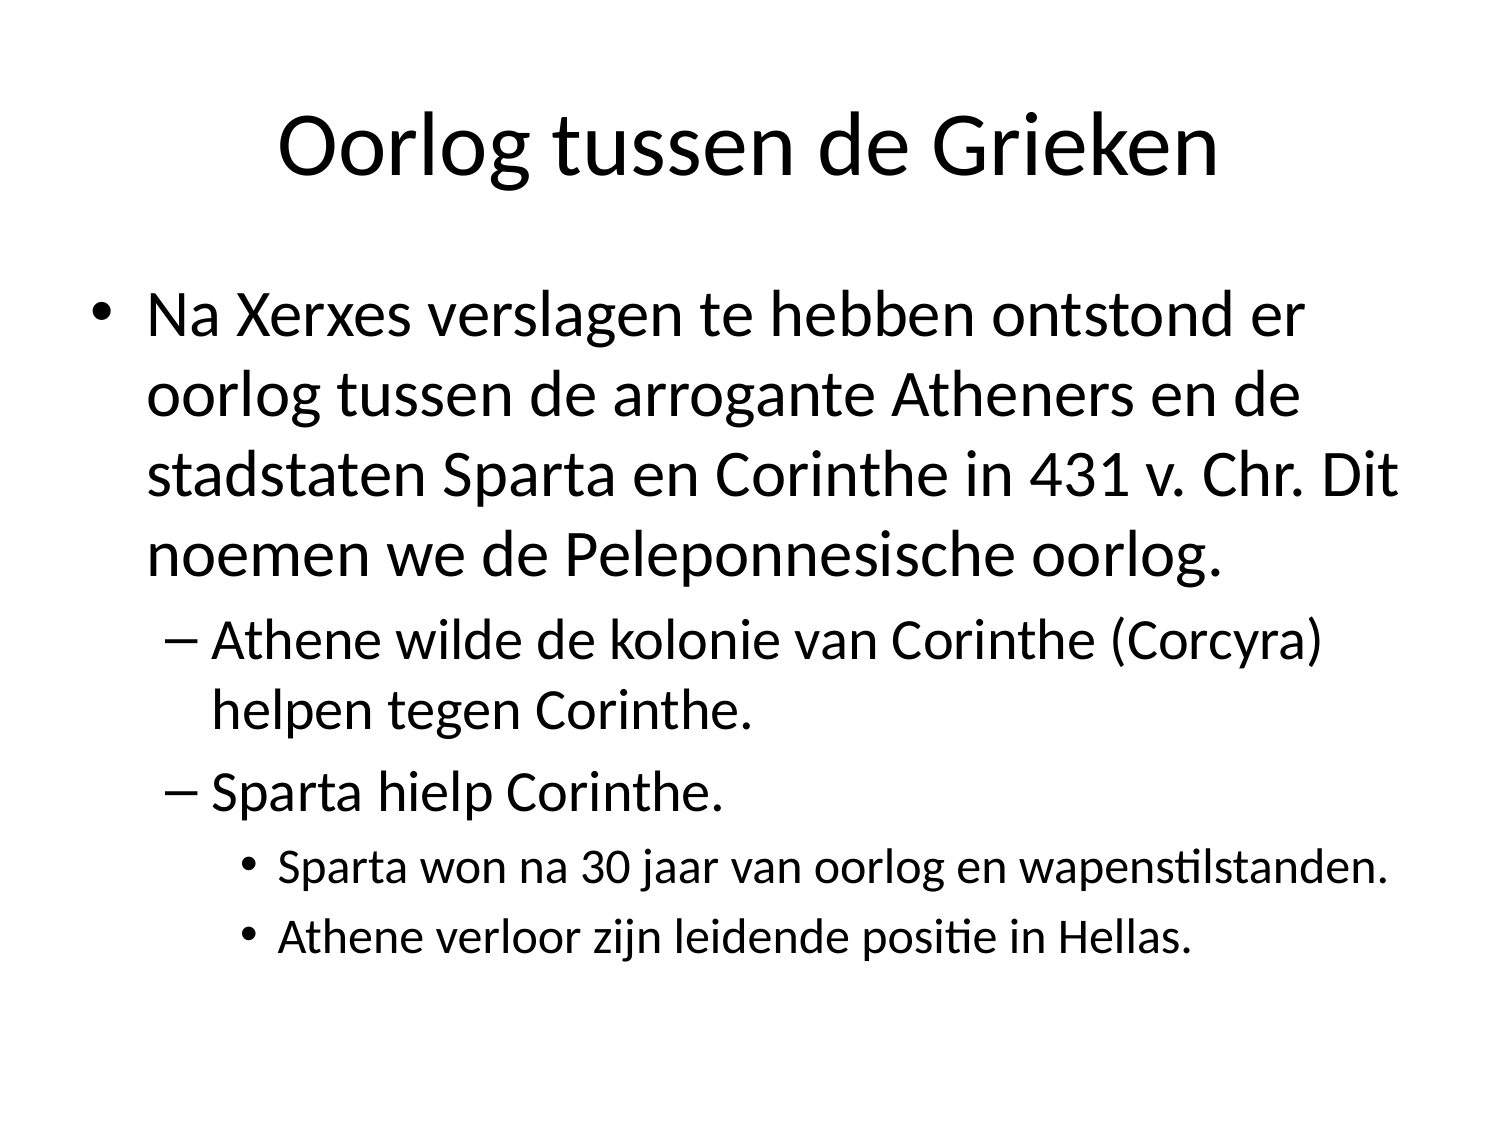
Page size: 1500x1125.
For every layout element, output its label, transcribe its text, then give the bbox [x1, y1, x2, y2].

title Oorlog tussen de Grieken [75, 45, 1425, 233]
list Na Xerxes verslagen te hebben ontstond er oorlog tussen de arrogante Atheners en de stadstaten Sparta en Corinthe in 431 v. Chr. Dit noemen we de Peleponnesische oorlog. Athene wilde de kolonie van Corinthe (Corcyra) helpen tegen Corinthe. Sparta hielp Corinthe. Sparta won na 30 jaar van oorlog en wapenstilstanden. Athene verloor zijn leidende positie in Hellas. [75, 262, 1425, 1005]
